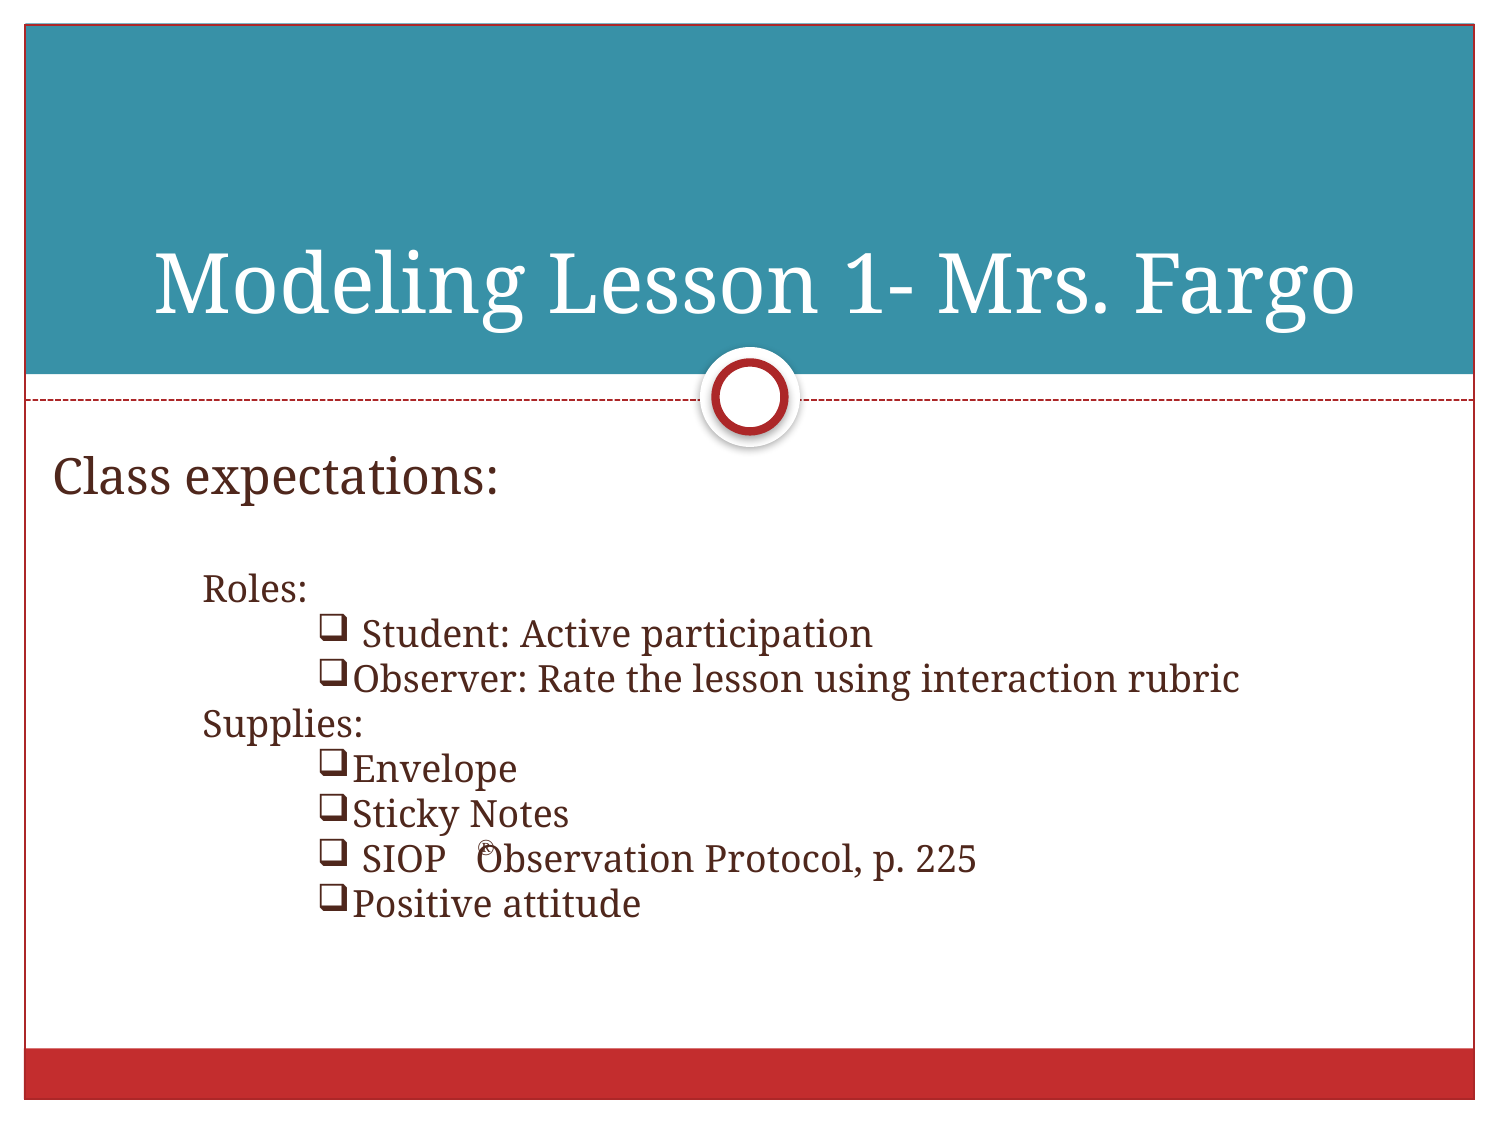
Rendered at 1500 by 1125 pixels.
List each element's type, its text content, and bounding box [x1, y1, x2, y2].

text_box ® [462, 825, 500, 868]
title Modeling Lesson 1- Mrs. Fargo [118, 87, 1394, 338]
text_box Class expectations: Roles: Student: Active participation Observer: Rate the lesson using interaction rubric Supplies: Envelope Sticky Notes SIOP Observation Protocol, p. 225 Positive attitude [37, 437, 1463, 1023]
